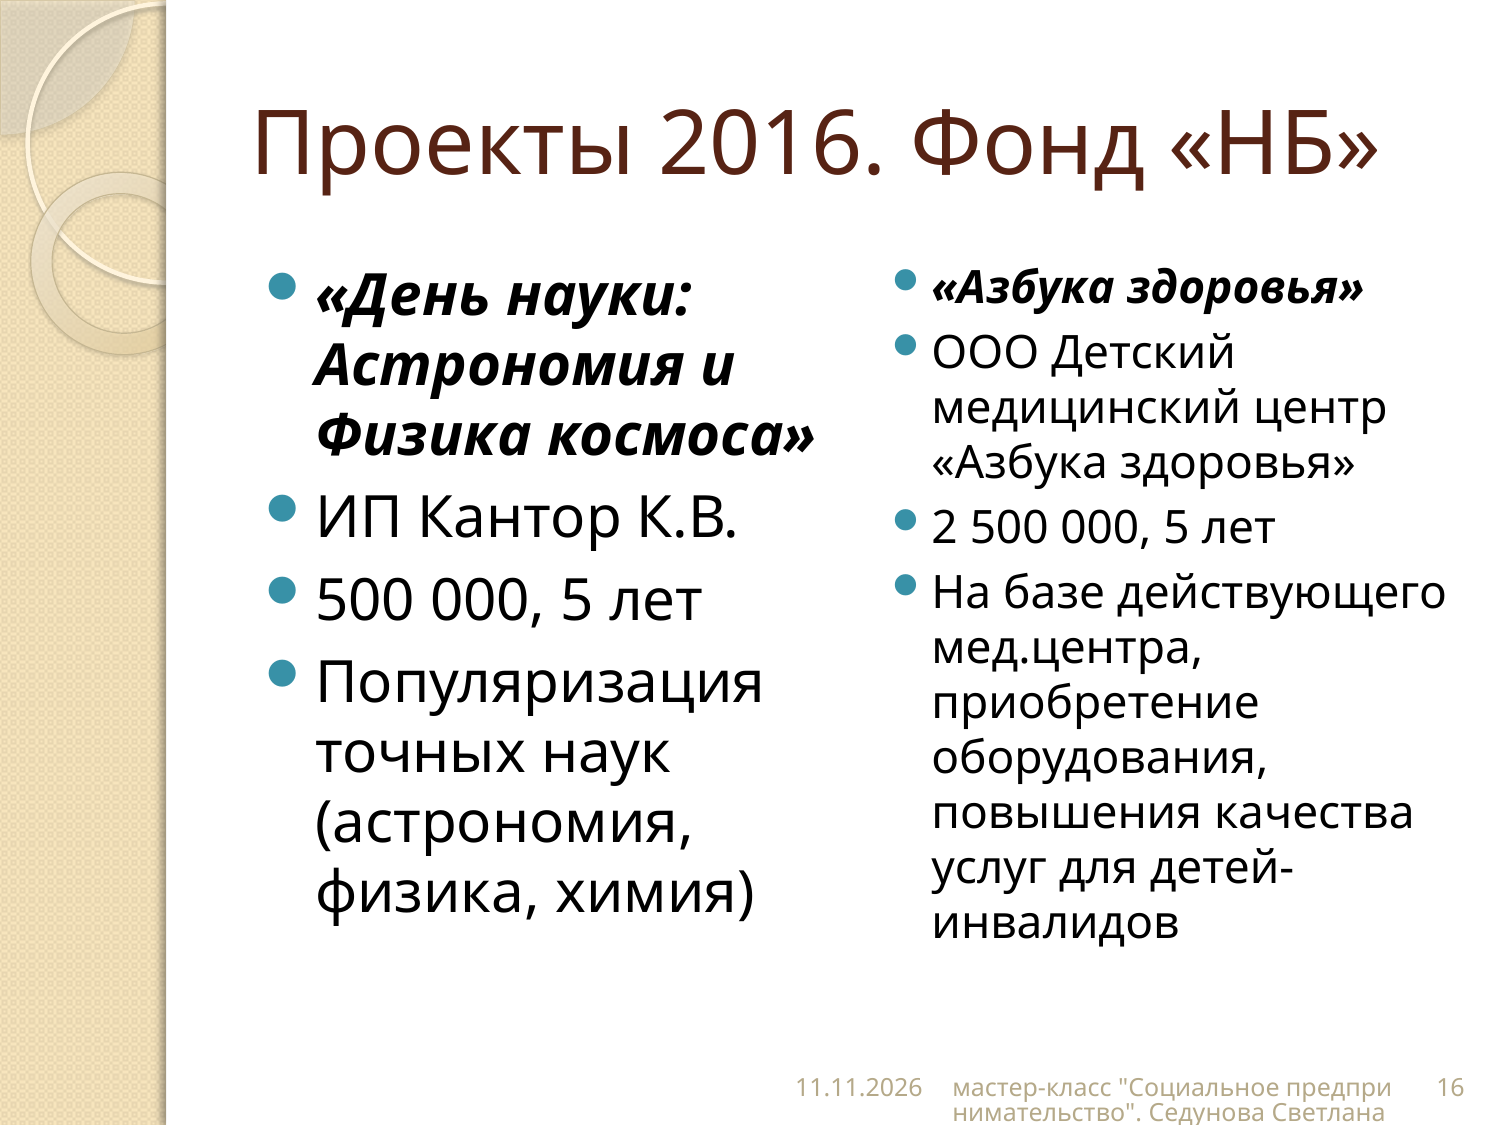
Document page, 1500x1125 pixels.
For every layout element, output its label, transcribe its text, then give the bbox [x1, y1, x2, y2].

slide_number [587, 1034, 937, 1113]
list «День науки: Астрономия и Физика космоса» ИП Кантор К.В. 500 000, 5 лет Популяризация точных наук (астрономия, физика, химия) [235, 249, 836, 1015]
title Проекты 2016. Фонд «НБ» [235, 45, 1466, 233]
slide_number 16 [1413, 1034, 1488, 1113]
list «Азбука здоровья» ООО Детский медицинский центр «Азбука здоровья» 2 500 000, 5 лет На базе действующего мед.центра, приобретение оборудования, повышения качества услуг для детей-инвалидов [865, 249, 1466, 1015]
footer мастер-класс "Социальное предпринимательство". Седунова Светлана [937, 1034, 1413, 1113]
